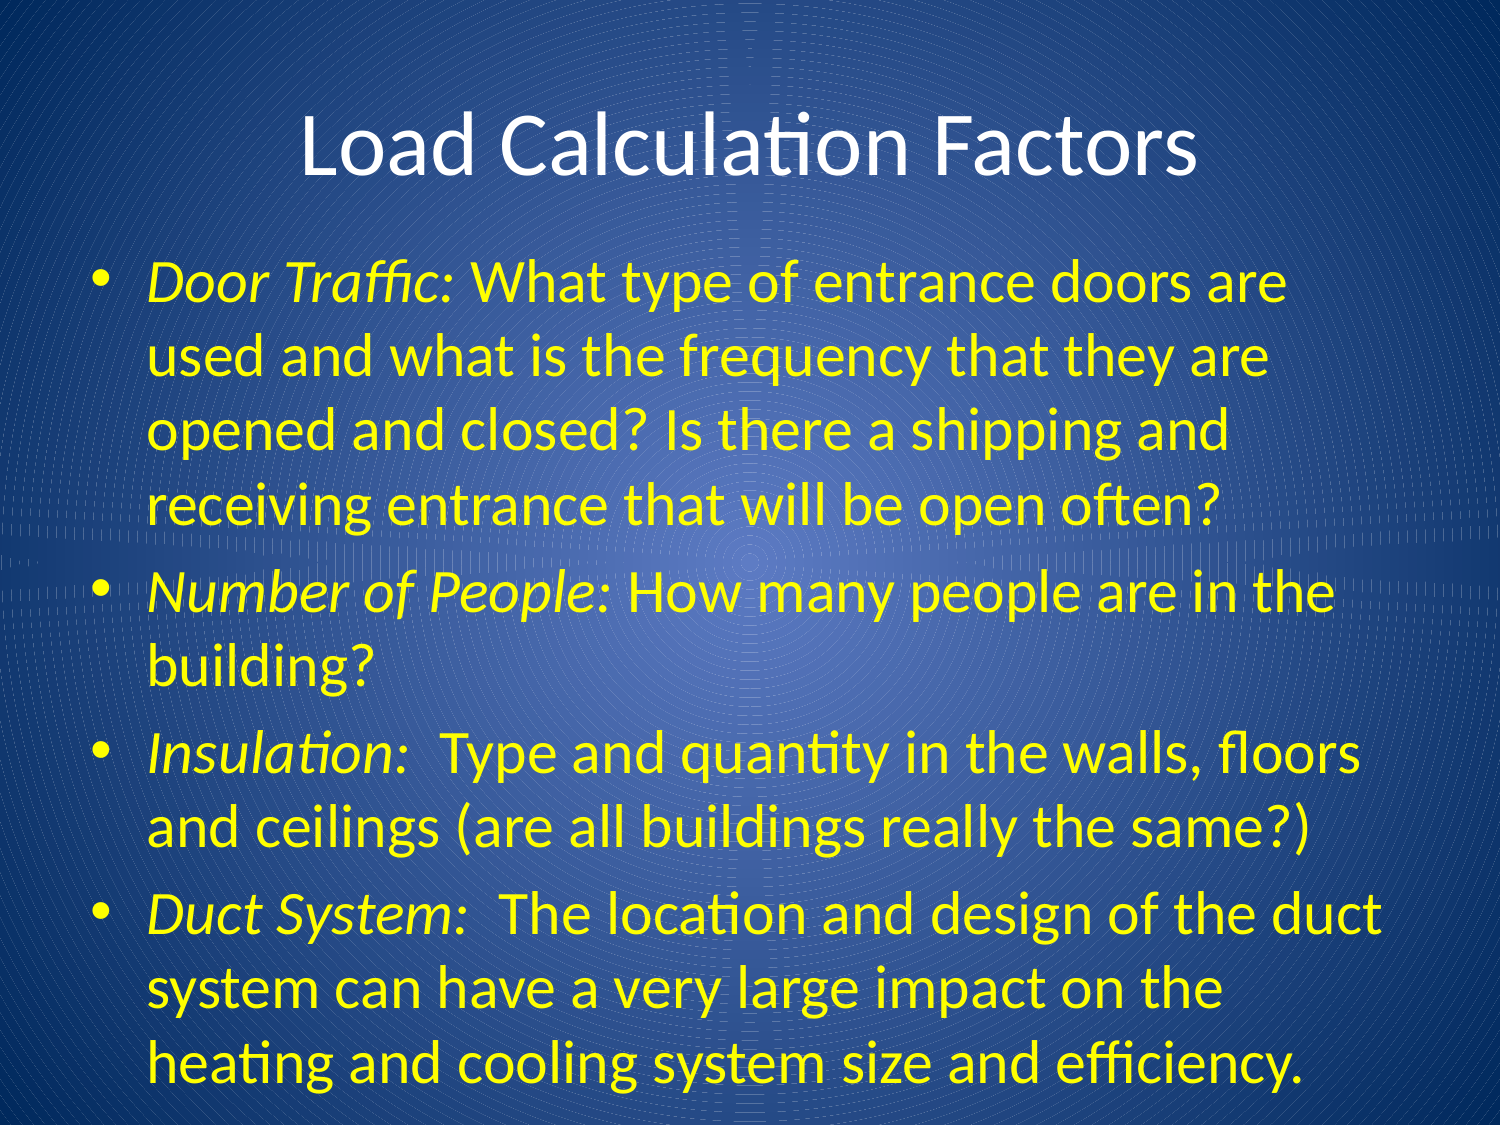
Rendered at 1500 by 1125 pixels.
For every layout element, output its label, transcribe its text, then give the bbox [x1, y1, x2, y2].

title Load Calculation Factors [75, 45, 1425, 232]
list Door Traffic: What type of entrance doors are used and what is the frequency that they are opened and closed? Is there a shipping and receiving entrance that will be open often? Number of People: How many people are in the building? Insulation: Type and quantity in the walls, floors and ceilings (are all buildings really the same?) Duct System: The location and design of the duct system can have a very large impact on the heating and cooling system size and efficiency. [75, 232, 1425, 1113]
